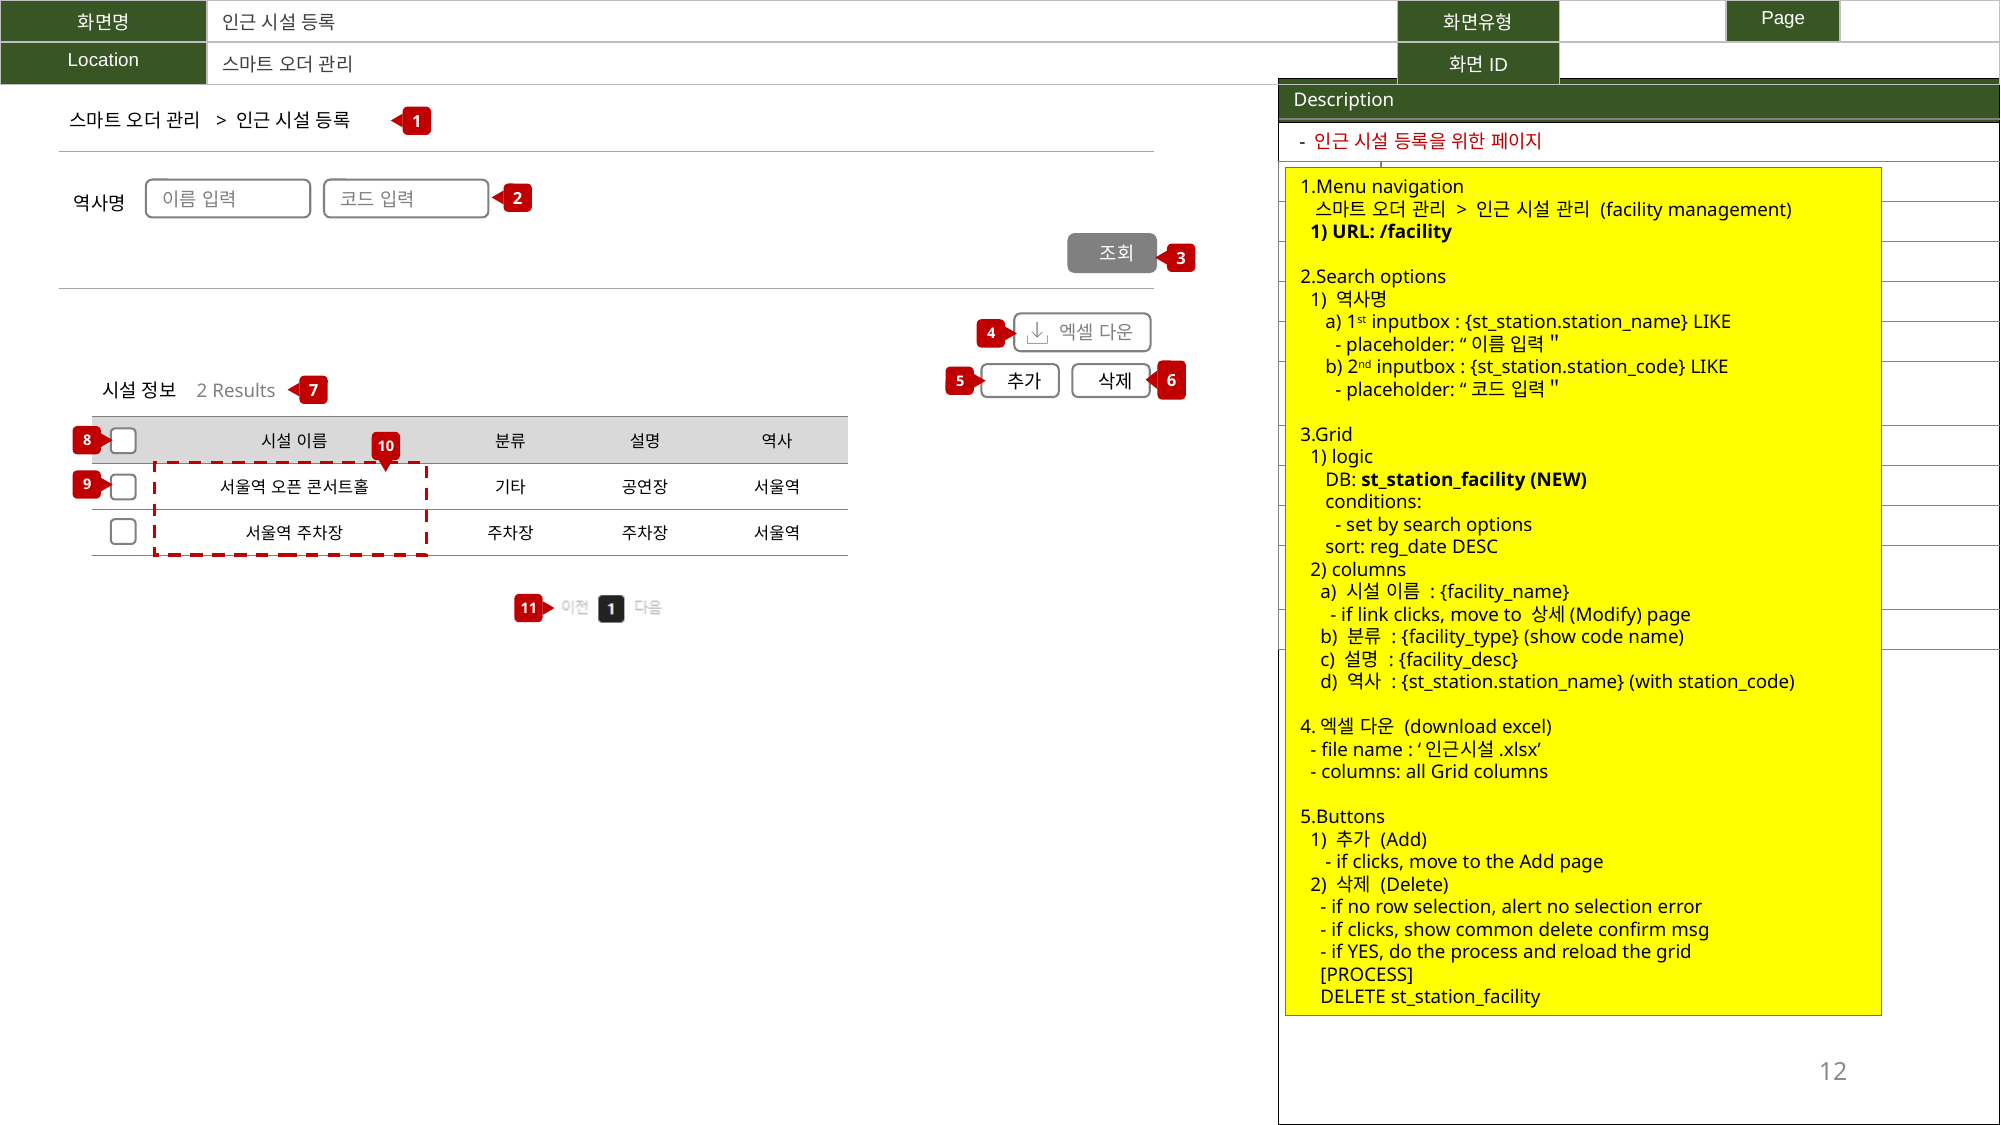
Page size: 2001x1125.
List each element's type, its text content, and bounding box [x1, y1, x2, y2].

table_cell 서울역 오픈 콘서트홀 [427, 464, 437, 509]
table_cell 주차장 [437, 510, 584, 555]
picture [548, 583, 675, 631]
table_header 역사 [706, 417, 848, 463]
text_box 시설 정보 2 Results [322, 371, 342, 410]
table_cell 서울역 [706, 464, 848, 509]
table_header 인근 시설 등록 [208, 1, 1397, 41]
table_cell 기타 [437, 464, 584, 509]
text_box [113, 473, 137, 501]
table_header - 인근 시설 등록을 위한 페이지 [1279, 120, 2000, 161]
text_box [293, 369, 322, 410]
table_header 시설 이름 [152, 417, 437, 463]
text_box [1160, 237, 1190, 278]
text_box 추가 [983, 363, 1060, 399]
table_cell 2 [1279, 202, 1285, 241]
table_cell - 전체 선택 [1882, 466, 2000, 505]
table_cell Location [1, 43, 206, 84]
table_cell - 해당 시설 정보 선택 [1882, 506, 2000, 545]
slide_number 12 [1412, 1042, 1863, 1103]
table_cell - 조회된 시설 정보의 수 표시 [1882, 426, 2000, 465]
table_cell 4 [1279, 282, 1285, 321]
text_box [66, 467, 113, 501]
text_box 이름 입력 [144, 178, 312, 219]
table_cell 서울역 [706, 510, 848, 555]
table_cell - 입력된 값에 맞는 정보 조회 [1882, 242, 2000, 281]
text_box [153, 462, 428, 556]
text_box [365, 429, 407, 473]
table_cell - 양이 많을 시, 페이징 처리 [1882, 610, 2000, 649]
text_box 1.Menu navigation 스마트 오더 관리 > 인근 시설 관리 (facility management) 1) URL: /facility 2.Search options 1) 역사명 a) 1st inputbox : {st_station.station_name} LIKE - placeholder: “이름 입력＂ b) 2nd inputbox : {st_station.station_code} LIKE - placeholder: “코드 입력＂ 3.Grid 1) logic DB: st_station_facility (NEW) conditions: - set by search options sort: reg_date DESC 2) columns a) 시설 이름 : {facility_name} - if link clicks, move to 상세(Modify) page b) 분류 : {facility_type} (show code name) c) 설명 : {facility_desc} d) 역사 : {st_station.station_name} (with station_code) 4.엑셀 다운 (download excel) - file name : ‘인근시설.xlsx’ - columns: all Grid columns 5.Buttons 1) 추가 (Add) - if clicks, move to the Add page 2) 삭제 (Delete) - if no row selection, alert no selection error - if clicks, show common delete confirm msg - if YES, do the process and reload the grid [PROCESS] DELETE st_station_facility [1285, 167, 1882, 1016]
text_box 스마트 오더 관리 > 인근 시설 등록 [425, 101, 443, 139]
text_box 엑셀 다운 [1014, 312, 1152, 353]
table_cell 1 [1279, 162, 1380, 201]
table_cell [92, 510, 152, 555]
text_box 조회 [1067, 233, 1158, 274]
text_box 역사명 [58, 173, 196, 222]
table_cell 11 [1279, 610, 1285, 649]
table_header Page [1727, 1, 1839, 41]
table_cell - 시설 이름 선택 시, 해당 시설 상세 화면 표시 *[인근 시설 등록(상세)] 페이지 [1882, 546, 2000, 609]
table_cell [92, 464, 152, 509]
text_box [66, 423, 113, 457]
table_cell 화면ID [1398, 43, 1559, 84]
table_header 화면유형 [1398, 1, 1559, 41]
table_header 설명 [584, 417, 706, 463]
table_cell - 조회된 정보를 엑셀 파일로 다운로드 [1882, 282, 2000, 321]
table_cell 스마트 오더 관리 [208, 43, 1397, 84]
table_cell 7 [1279, 426, 1285, 465]
table_header [1841, 1, 1999, 41]
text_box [497, 177, 526, 218]
table_header [92, 417, 152, 463]
table_cell - 선택된 시설 정보 삭제 *”삭제하시겠습니까?” [1882, 362, 2000, 425]
text_box [113, 427, 137, 455]
text_box 스마트 오더 관리 > 인근 시설 등록 [55, 101, 396, 139]
table_cell 주차장 [584, 510, 706, 555]
table_cell 서울역 주차장 [427, 510, 437, 555]
table_cell 공연장 [584, 464, 706, 509]
table_cell - 내비게이션 [1382, 162, 2000, 201]
table_header 분류 [437, 417, 584, 463]
table_cell 3 [1279, 242, 1285, 281]
table_cell 8 [1279, 466, 1285, 505]
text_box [939, 364, 986, 398]
table_header 화면명 [1, 1, 206, 41]
picture [1020, 315, 1054, 350]
text_box [109, 518, 137, 545]
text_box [508, 591, 555, 625]
table_header [1560, 1, 1725, 41]
table_header Description [1279, 85, 1999, 118]
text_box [971, 316, 1017, 350]
table_cell 10 [1279, 546, 1285, 609]
table_cell - 역사명 입력 [1882, 202, 2000, 241]
table_cell [1279, 650, 1999, 1124]
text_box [396, 100, 425, 141]
table_cell [1560, 43, 1999, 84]
text_box 코드 입력 [322, 178, 490, 219]
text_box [1146, 359, 1186, 401]
text_box 시설 정보 2 Results [87, 371, 293, 410]
table_cell 9 [1279, 506, 1285, 545]
text_box 삭제 [1071, 363, 1146, 399]
table_cell 6 [1279, 362, 1285, 425]
table_cell 5 [1279, 322, 1285, 361]
table_cell - 시설 정보 추가 [1882, 322, 2000, 361]
